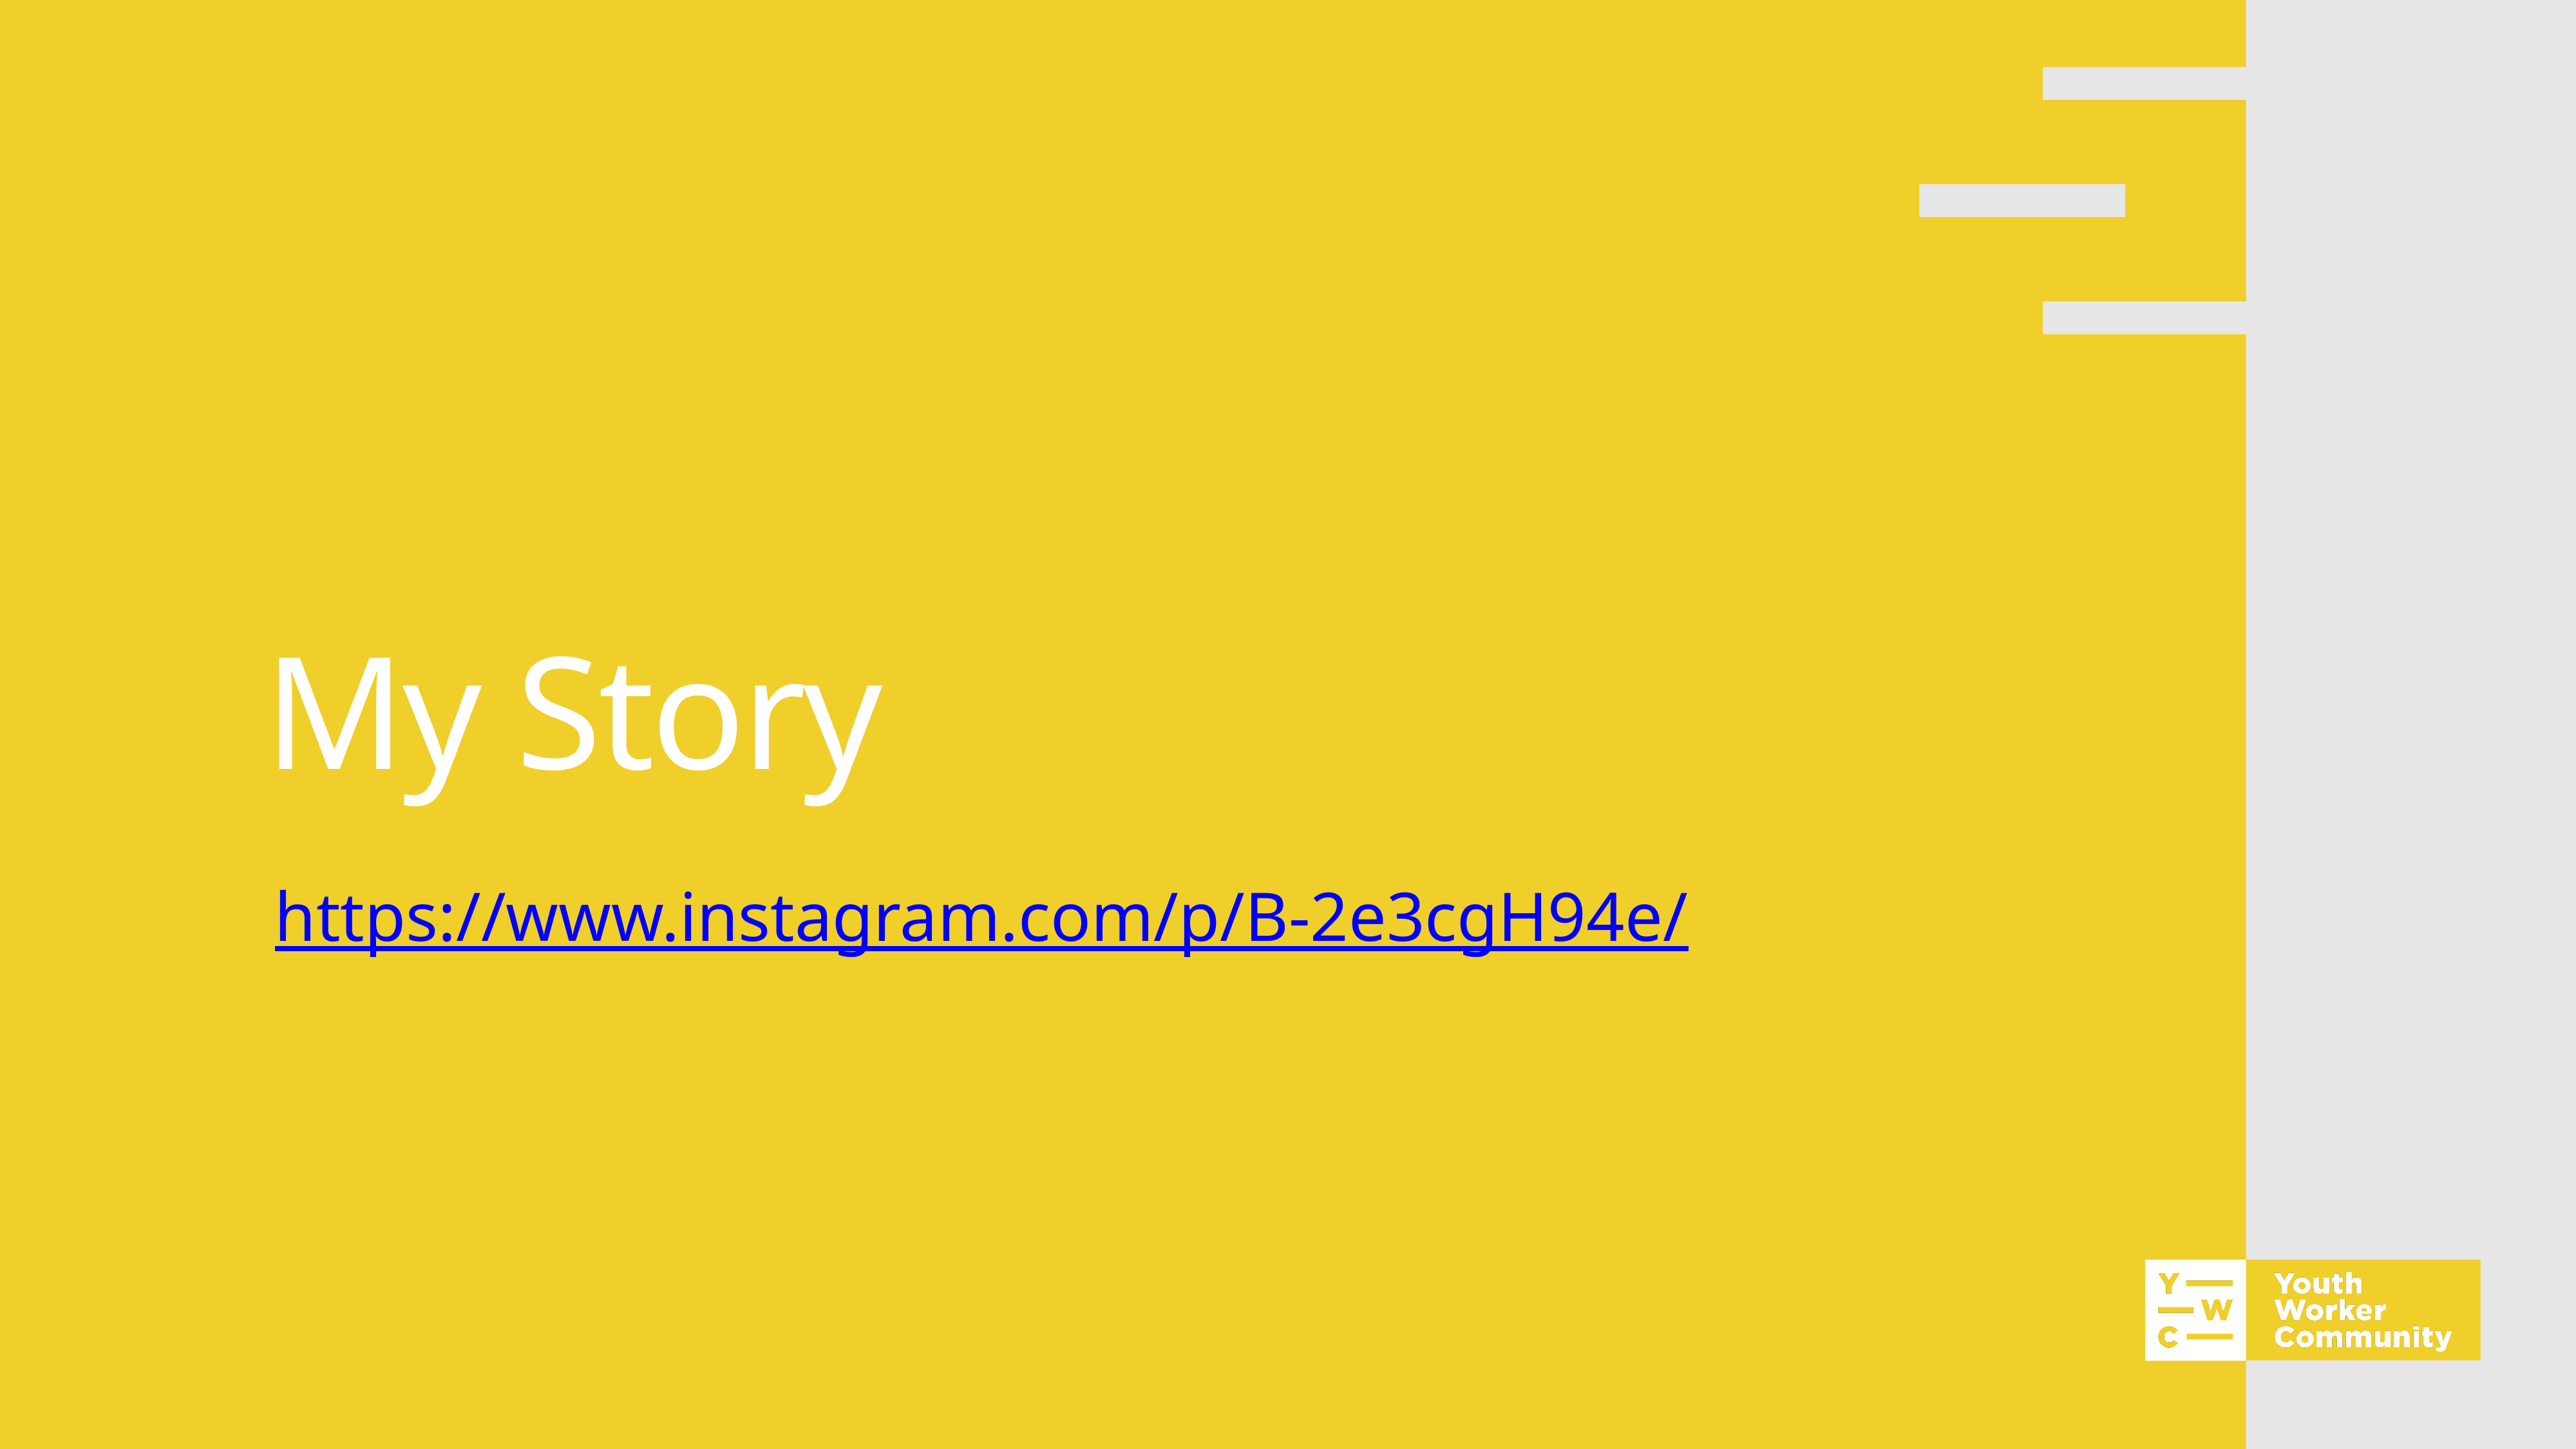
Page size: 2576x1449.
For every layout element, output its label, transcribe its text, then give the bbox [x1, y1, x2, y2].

picture [2145, 1260, 2452, 1361]
title My Story [258, 478, 1958, 971]
text_box https://www.instagram.com/p/B-2e3cgH94e/ [269, 846, 1812, 971]
